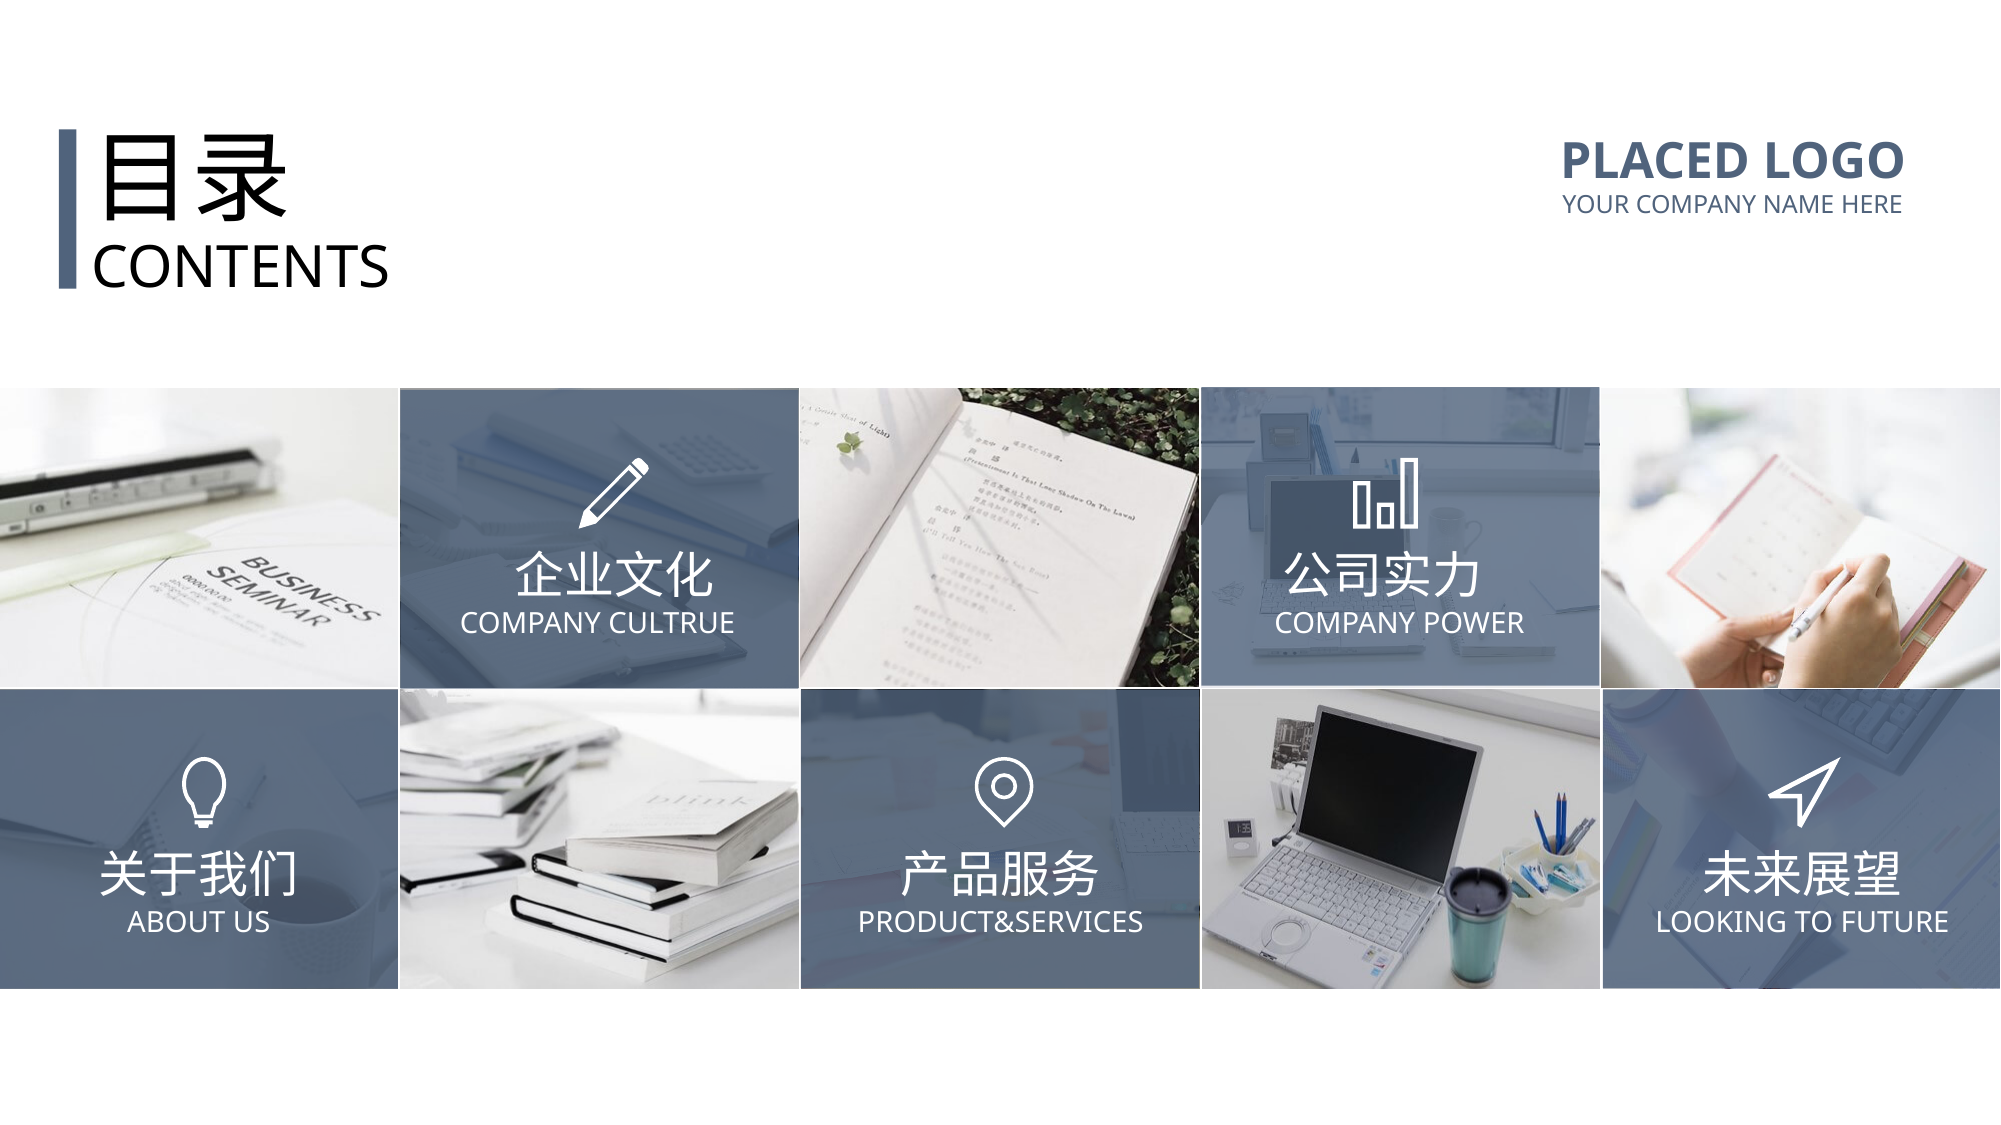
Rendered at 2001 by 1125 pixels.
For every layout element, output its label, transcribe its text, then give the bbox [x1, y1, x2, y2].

picture [1603, 689, 2000, 989]
text_box [58, 128, 78, 290]
text_box 目录 [76, 105, 543, 221]
picture [800, 388, 1199, 687]
picture [0, 388, 398, 687]
picture [0, 689, 398, 989]
picture [400, 689, 799, 989]
picture [801, 689, 1200, 989]
picture [1201, 388, 1600, 688]
picture [1202, 689, 1600, 989]
text_box CONTENTS [76, 221, 675, 307]
text_box PLACED LOGO YOUR COMPANY NAME HERE [1515, 121, 1951, 226]
picture [400, 388, 799, 688]
picture [1601, 388, 2000, 688]
